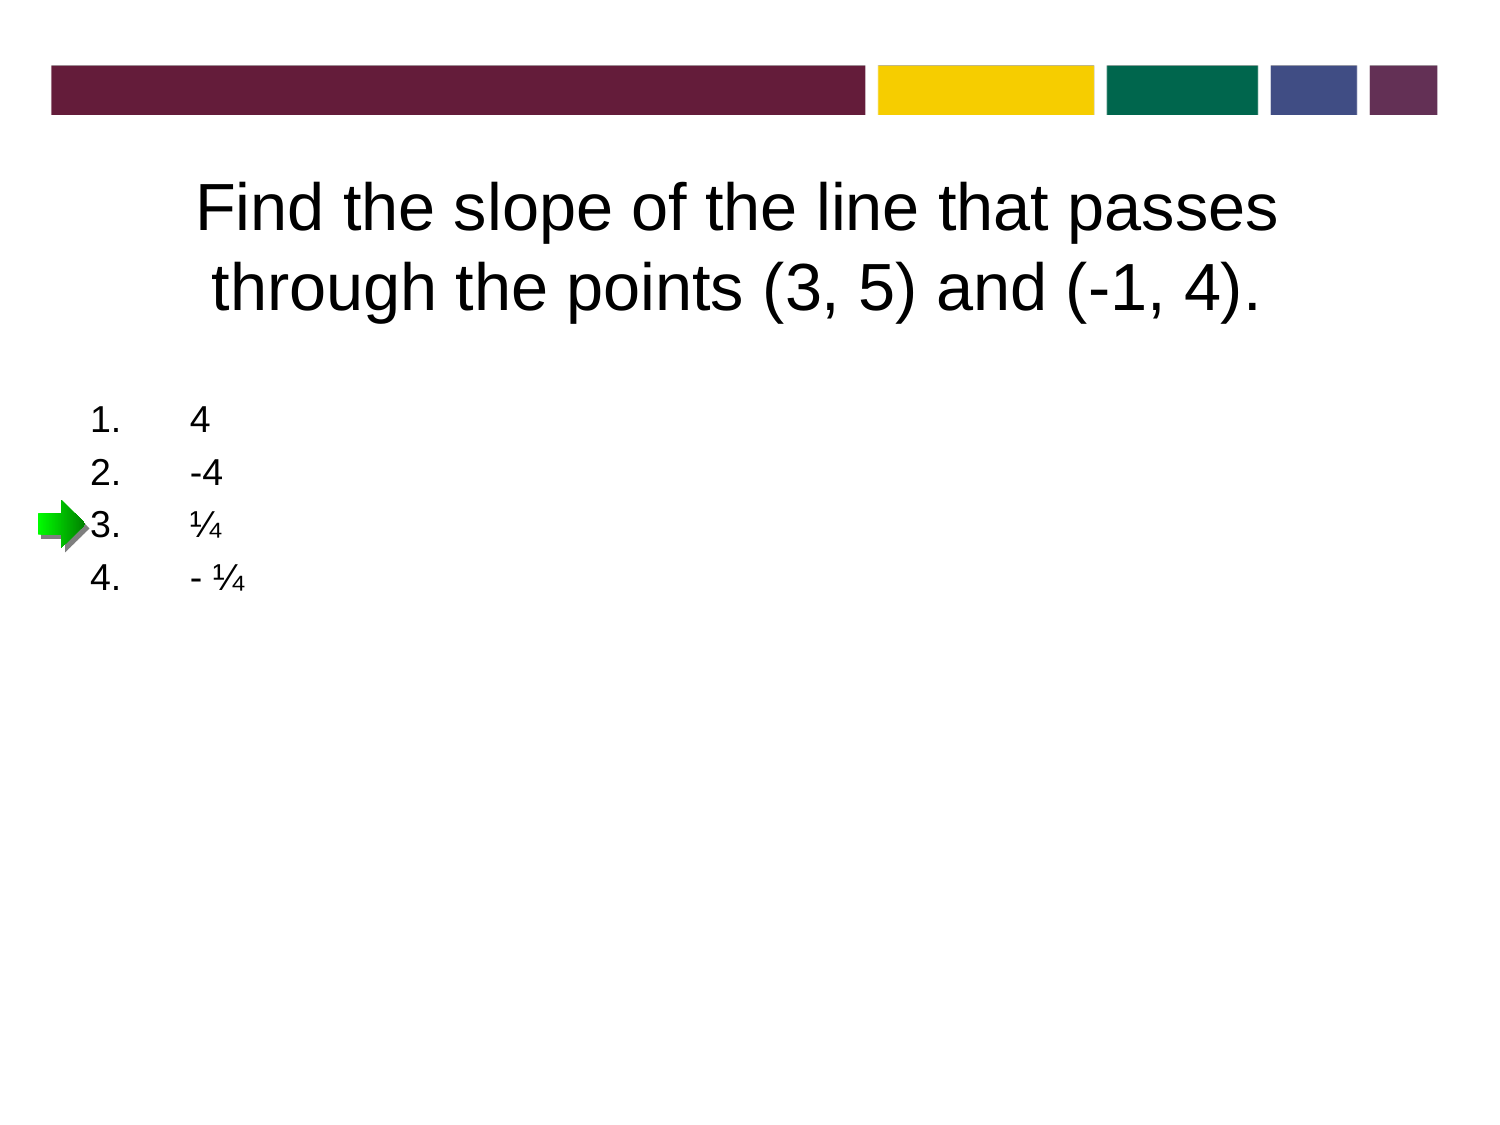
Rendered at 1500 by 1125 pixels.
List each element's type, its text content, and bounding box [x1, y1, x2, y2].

list 4 -4 ¼ - ¼ [74, 387, 751, 1063]
picture [37, 49, 1438, 116]
title Find the slope of the line that passes through the points (3, 5) and (-1, 4). [87, 149, 1388, 338]
text_box [37, 500, 86, 548]
